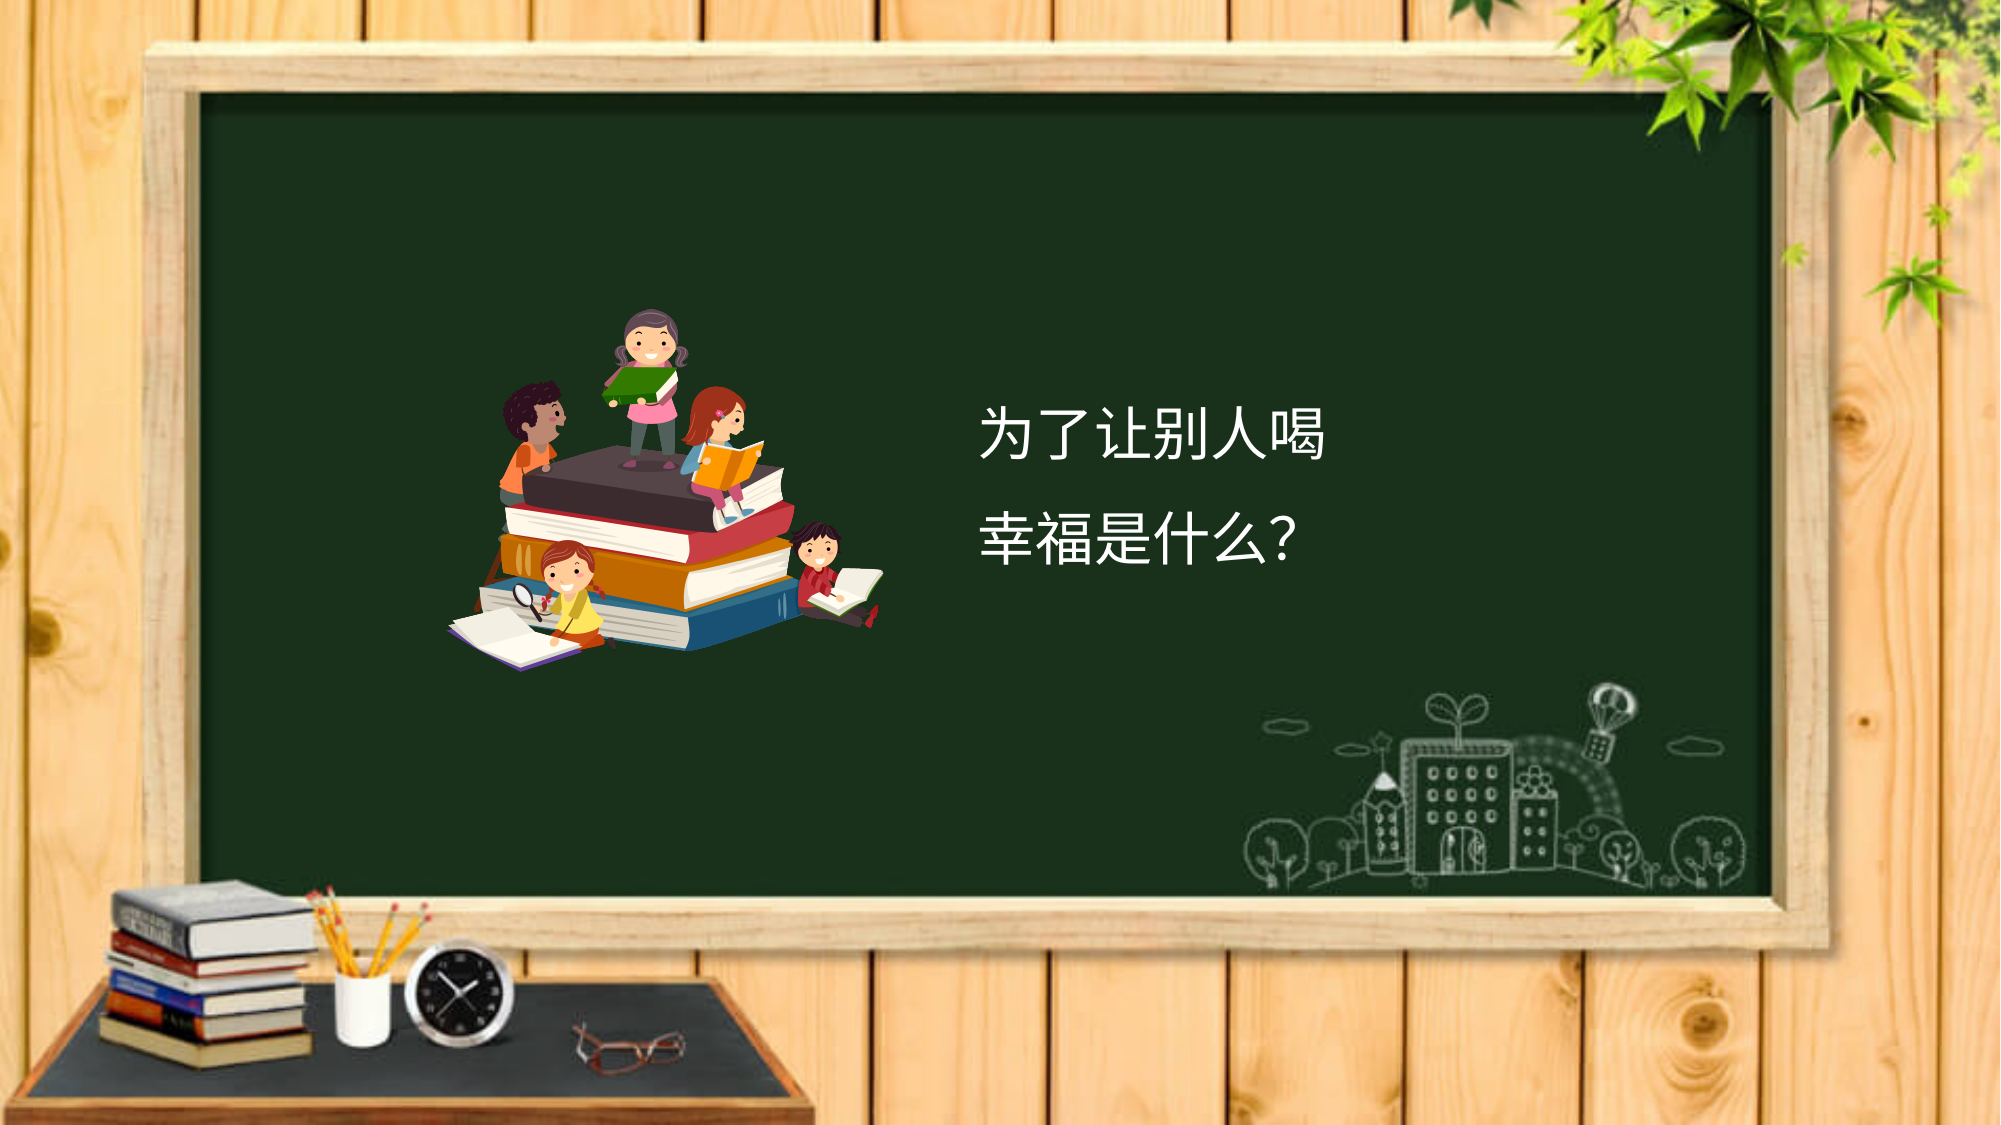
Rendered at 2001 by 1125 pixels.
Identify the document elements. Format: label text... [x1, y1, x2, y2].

text_box 为了让别人喝 幸福是什么？ [963, 355, 1505, 580]
picture [0, 0, 2001, 1125]
